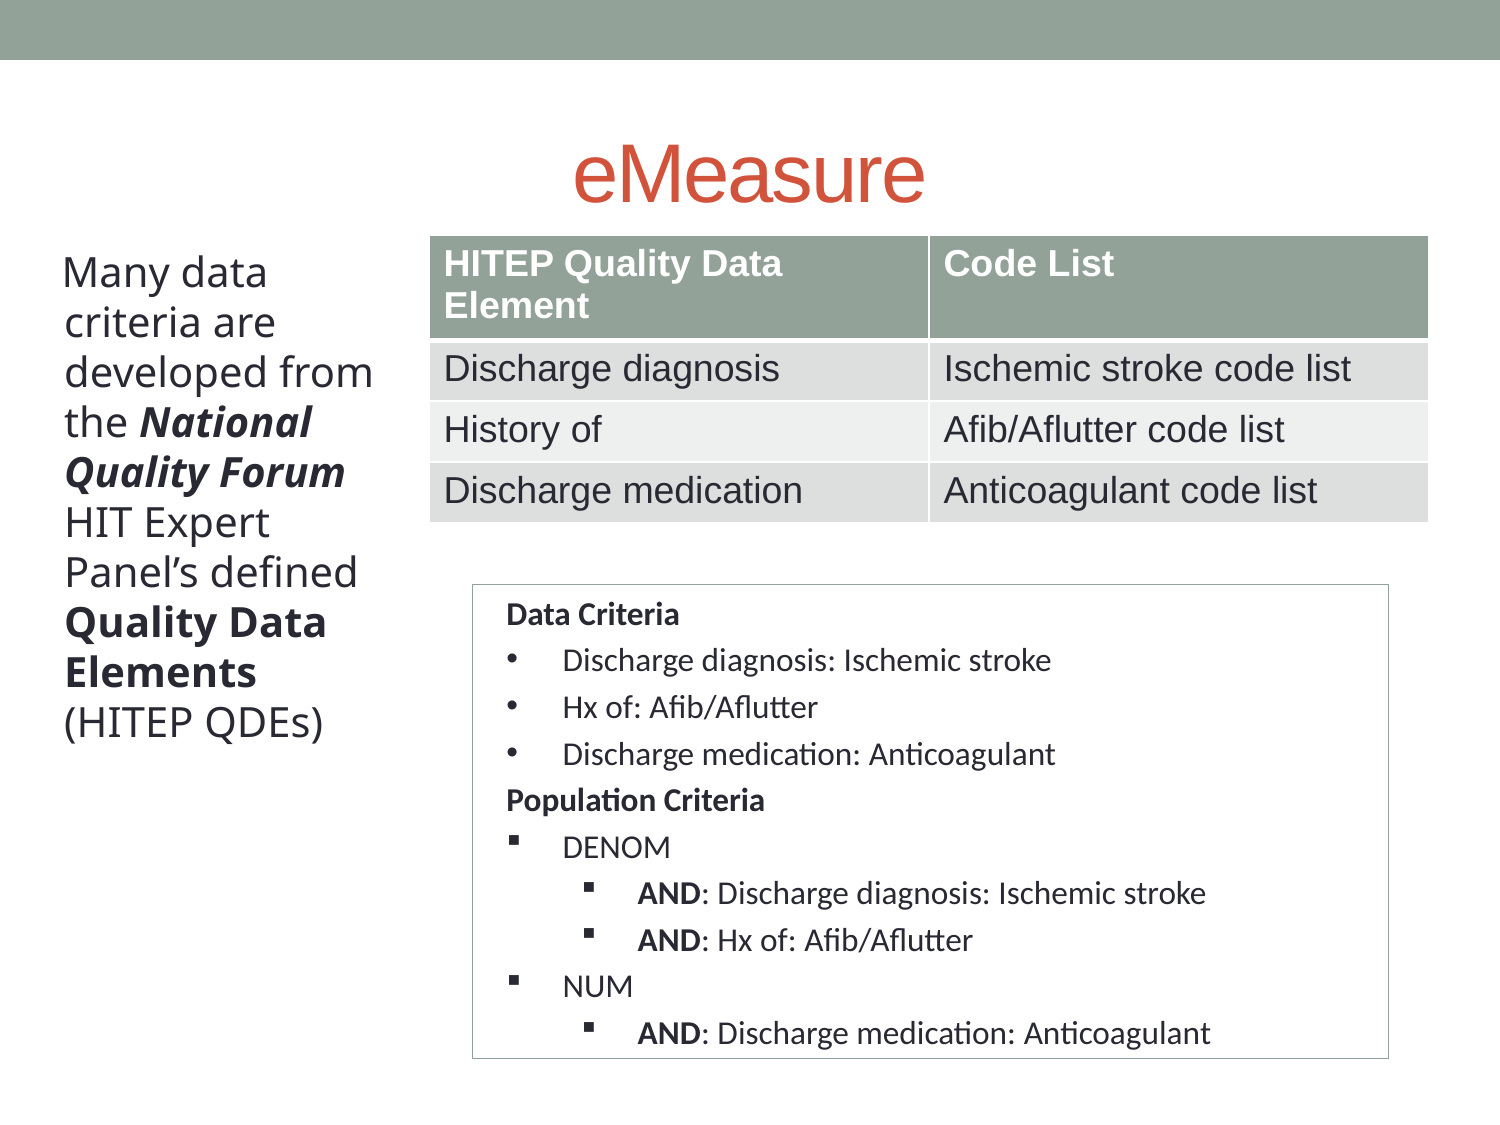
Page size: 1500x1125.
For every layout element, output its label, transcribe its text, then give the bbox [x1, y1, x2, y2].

list Many data criteria are developed from the National Quality Forum HIT Expert Panel’s defined Quality Data Elements (HITEP QDEs) [39, 238, 430, 1024]
text_box Data Criteria Discharge diagnosis: Ischemic stroke Hx of: Afib/Aflutter Discharge medication: Anticoagulant Population Criteria DENOM AND: Discharge diagnosis: Ischemic stroke AND: Hx of: Afib/Aflutter NUM AND: Discharge medication: Anticoagulant [472, 584, 1389, 1059]
title eMeasure [75, 87, 1425, 250]
table_header Code List [930, 236, 1428, 338]
table_cell Anticoagulant code list [930, 463, 1428, 522]
table_cell History of [430, 402, 928, 461]
table_cell Discharge diagnosis [430, 343, 928, 400]
table_cell Discharge medication [430, 463, 928, 522]
table_cell Afib/Aflutter code list [930, 402, 1428, 461]
table_header HITEP Quality Data Element [430, 250, 928, 338]
table_cell Ischemic stroke code list [930, 343, 1428, 400]
